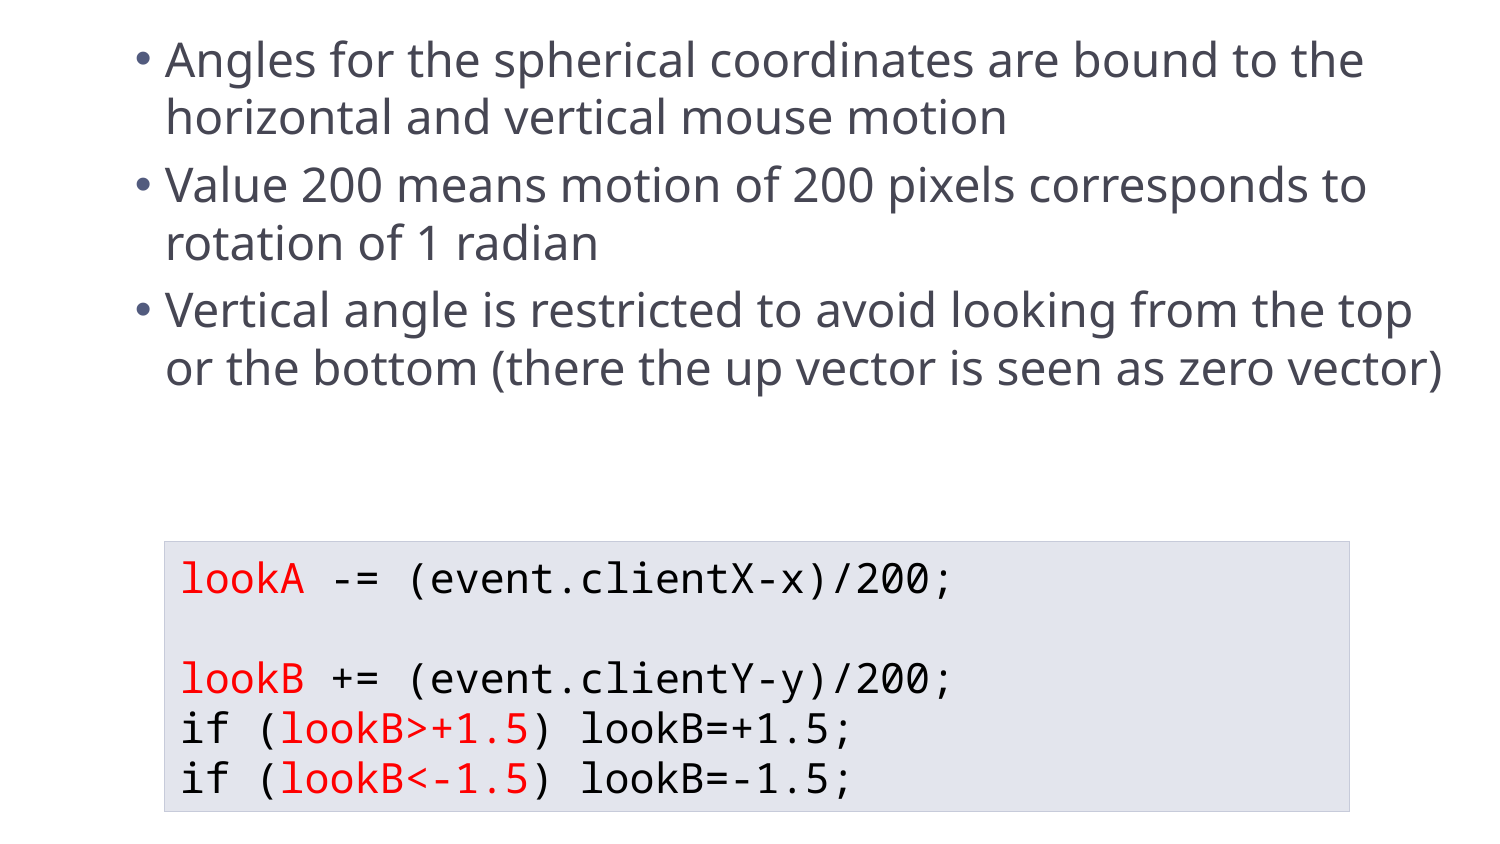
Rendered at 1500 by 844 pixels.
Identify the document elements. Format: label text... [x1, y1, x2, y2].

text_box lookA -= (event.clientX-x)/200; lookB += (event.clientY-y)/200; if (lookB>+1.5) lookB=+1.5; if (lookB<-1.5) lookB=-1.5; [164, 541, 1350, 812]
list Angles for the spherical coordinates are bound to the horizontal and vertical mouse motion Value 200 means motion of 200 pixels corresponds to rotation of 1 radian Vertical angle is restricted to avoid looking from the top or the bottom (there the up vector is seen as zero vector) [75, 21, 1475, 835]
